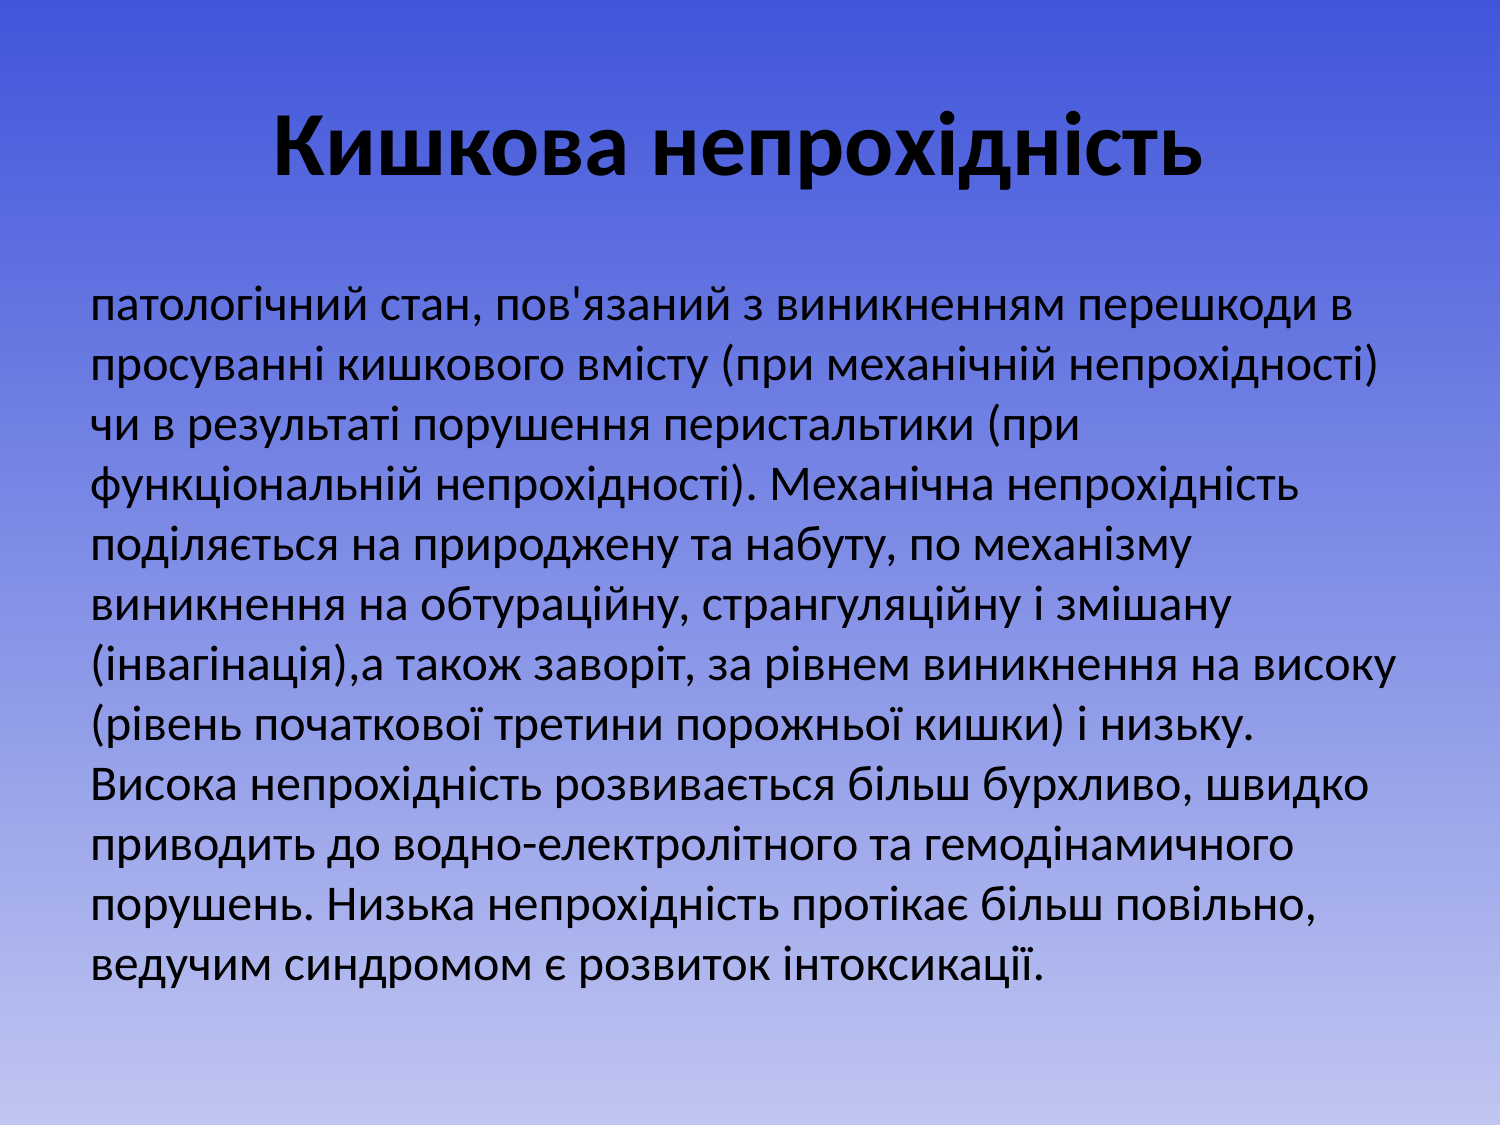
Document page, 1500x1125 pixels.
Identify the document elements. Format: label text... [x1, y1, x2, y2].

list патологічний стан, пов'язаний з виникненням перешкоди в просуванні кишкового вмісту (при механічній непрохідності) чи в результаті порушення перистальтики (при функціональній непрохідності). Механічна непрохідність поділяється на природжену та набуту, по механізму виникнення на обтураційну, странгуляційну і змішану (інвагінація),а також заворіт, за рівнем виникнення на високу (рівень початкової третини порожньої кишки) і низьку. Висока непрохідність розвивається більш бурхливо, швидко приводить до водно-електролітного та гемодінамичного порушень. Низька непрохідність протікає більш повільно, ведучим синдромом є розвиток інтоксикації. [75, 262, 1425, 1005]
title Кишкова непрохідність [75, 45, 1425, 233]
